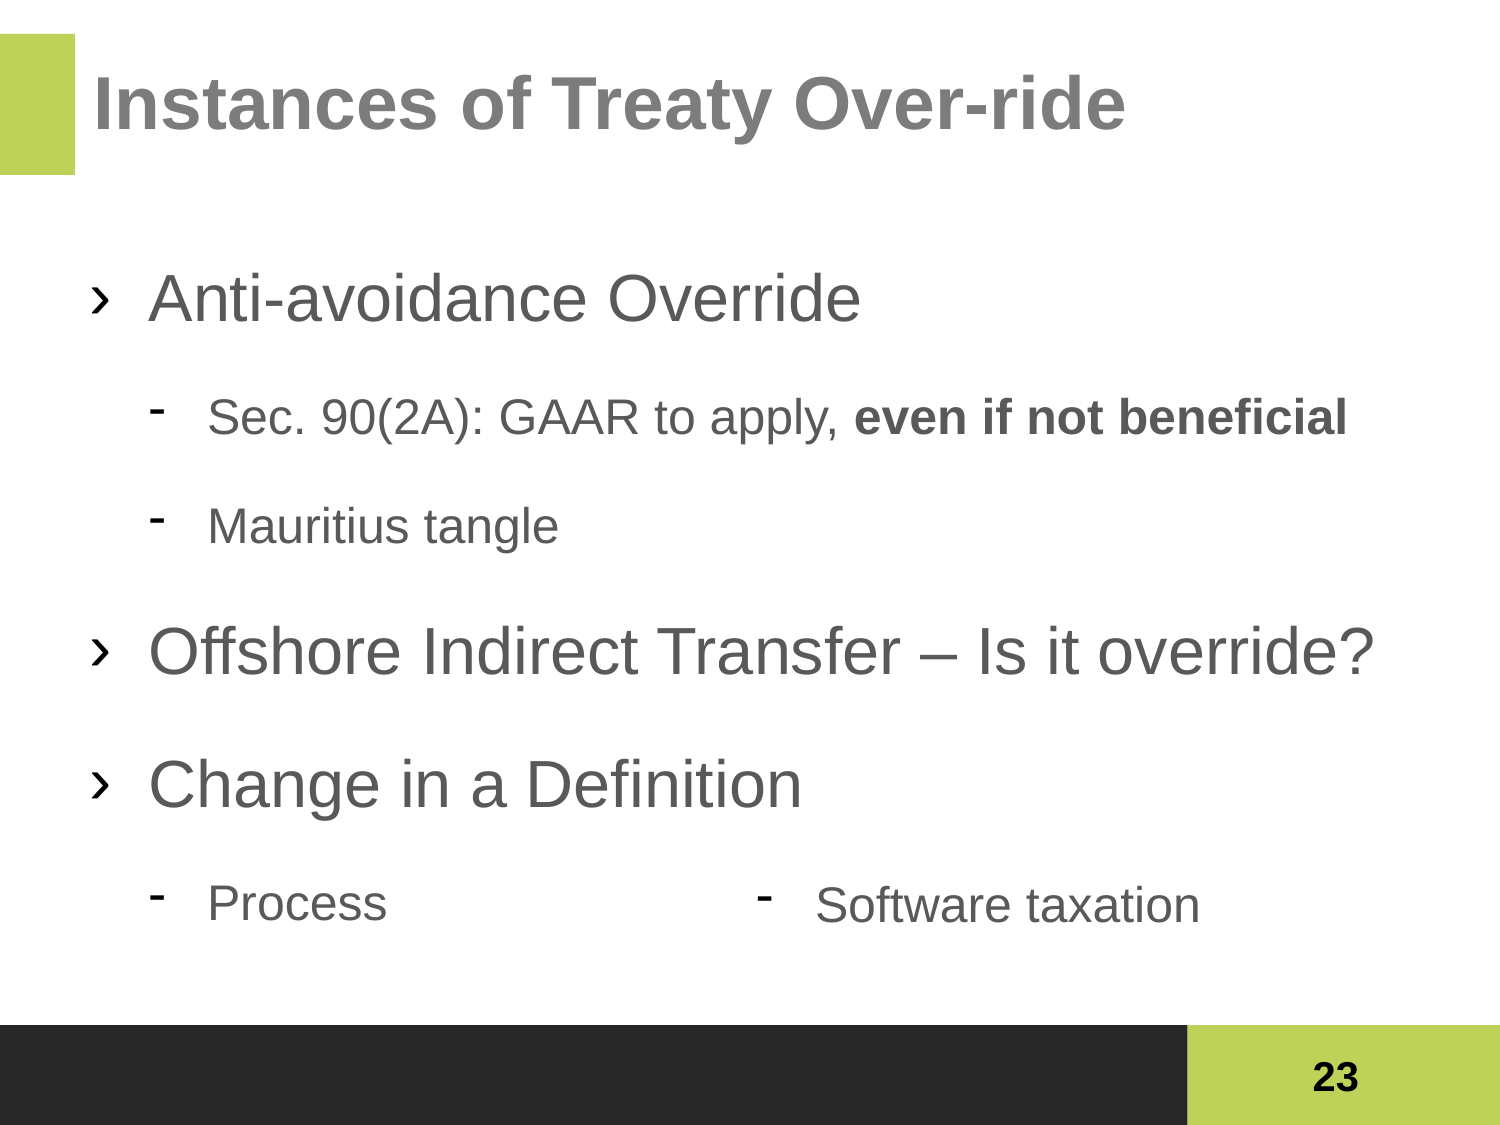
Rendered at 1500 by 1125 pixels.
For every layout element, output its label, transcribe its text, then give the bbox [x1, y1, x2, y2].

text_box Software taxation [682, 852, 1231, 940]
text_box Anti-avoidance Override Sec. 90(2A): GAAR to apply, even if not beneficial Mauritius tangle Offshore Indirect Transfer – Is it override? Change in a Definition Process [74, 231, 1414, 974]
title Instances of Treaty Over-ride [0, 33, 1500, 175]
